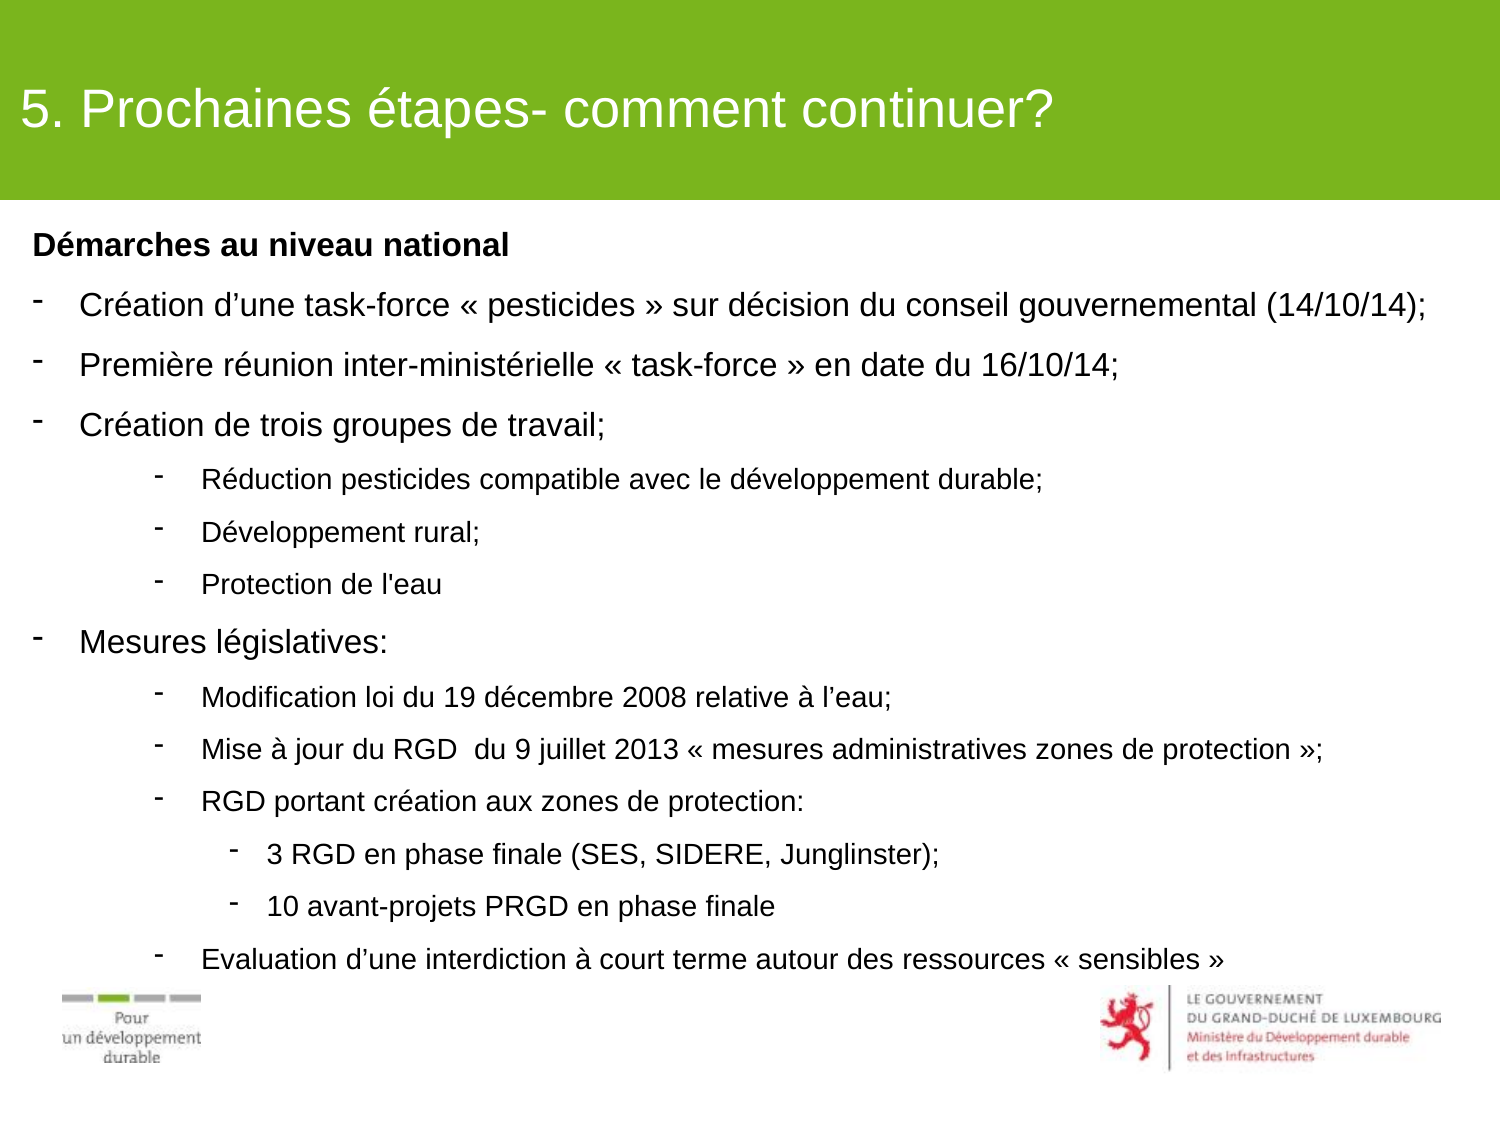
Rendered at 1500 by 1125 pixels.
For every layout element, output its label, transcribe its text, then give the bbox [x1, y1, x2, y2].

text_box Démarches au niveau national Création d’une task-force « pesticides » sur décision du conseil gouvernemental (14/10/14); Première réunion inter-ministérielle « task-force » en date du 16/10/14; Création de trois groupes de travail; Réduction pesticides compatible avec le développement durable; Développement rural; Protection de l'eau Mesures législatives: Modification loi du 19 décembre 2008 relative à l’eau; Mise à jour du RGD du 9 juillet 2013 « mesures administratives zones de protection »; RGD portant création aux zones de protection: 3 RGD en phase finale (SES, SIDERE, Junglinster); 10 avant-projets PRGD en phase finale Evaluation d’une interdiction à court terme autour des ressources « sensibles » [17, 196, 1500, 1125]
text_box 5. Prochaines étapes- comment continuer? [5, 66, 1500, 146]
